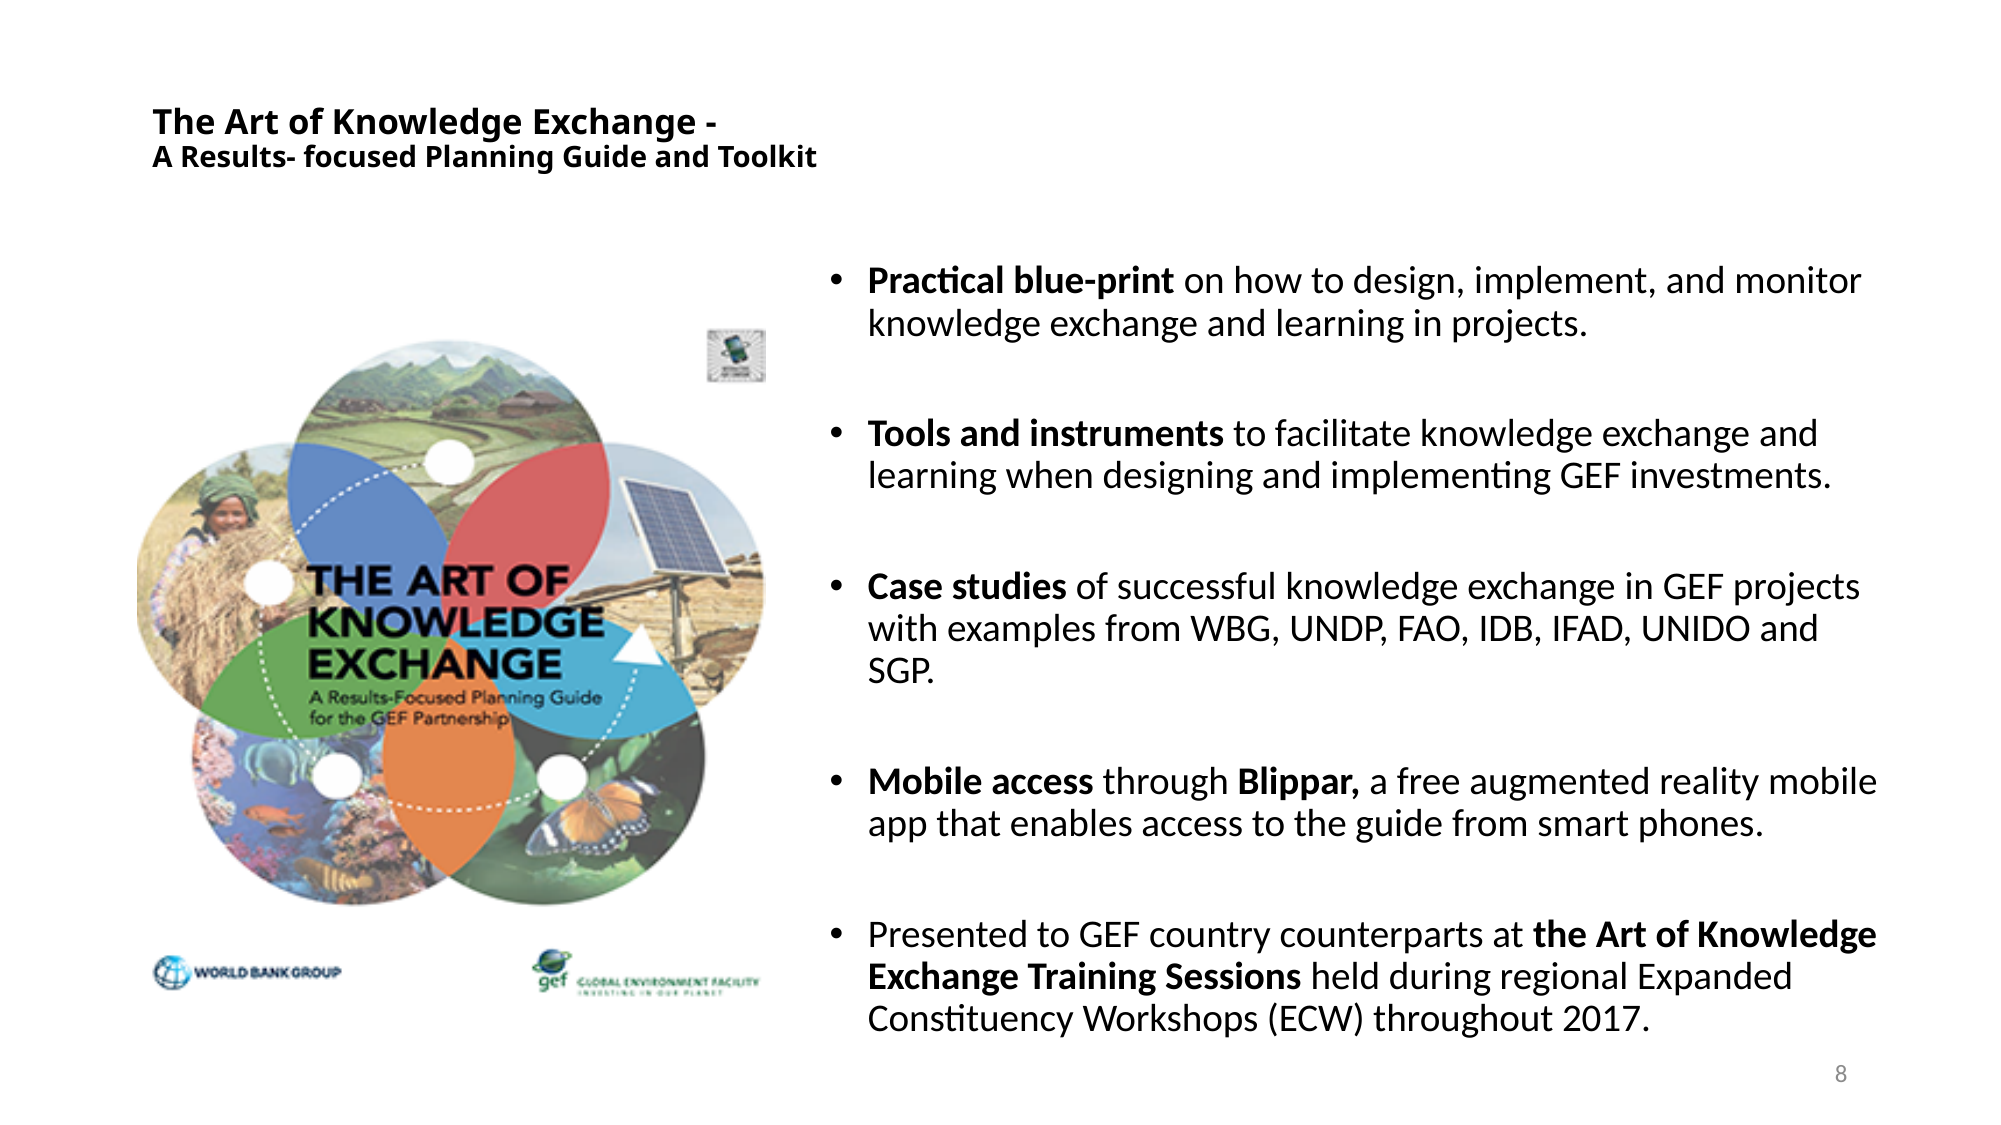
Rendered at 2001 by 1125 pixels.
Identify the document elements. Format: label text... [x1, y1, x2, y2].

slide_number 8 [1412, 1042, 1863, 1103]
list Practical blue-print on how to design, implement, and monitor knowledge exchange and learning in projects. Tools and instruments to facilitate knowledge exchange and learning when designing and implementing GEF investments. Case studies of successful knowledge exchange in GEF projects with examples from WBG, UNDP, FAO, IDB, IFAD, UNIDO and SGP. Mobile access through Blippar, a free augmented reality mobile app that enables access to the guide from smart phones. Presented to GEF country counterparts at the Art of Knowledge Exchange Training Sessions held during regional Expanded Constituency Workshops (ECW) throughout 2017. [814, 192, 1899, 1086]
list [137, 297, 766, 1044]
title The Art of Knowledge Exchange - A Results- focused Planning Guide and Toolkit [137, 59, 1863, 232]
